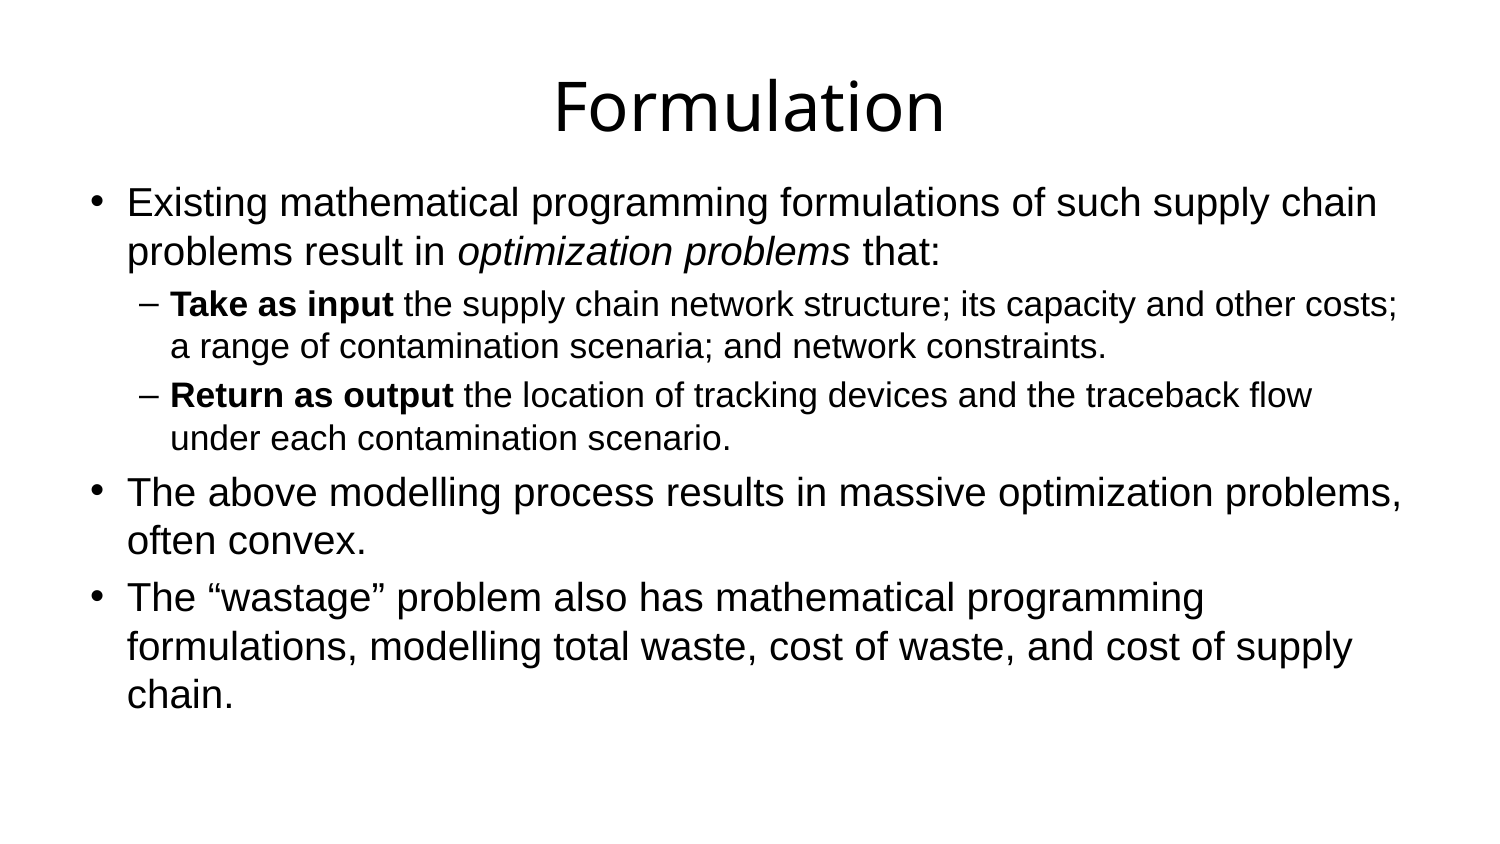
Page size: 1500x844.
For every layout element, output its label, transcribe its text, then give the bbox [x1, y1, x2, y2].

title Formulation [75, 33, 1425, 168]
list Existing mathematical programming formulations of such supply chain problems result in optimization problems that: Take as input the supply chain network structure; its capacity and other costs; a range of contamination scenaria; and network constraints. Return as output the location of tracking devices and the traceback flow under each contamination scenario. The above modelling process results in massive optimization problems, often convex. The “wastage” problem also has mathematical programming formulations, modelling total waste, cost of waste, and cost of supply chain. [75, 168, 1425, 726]
